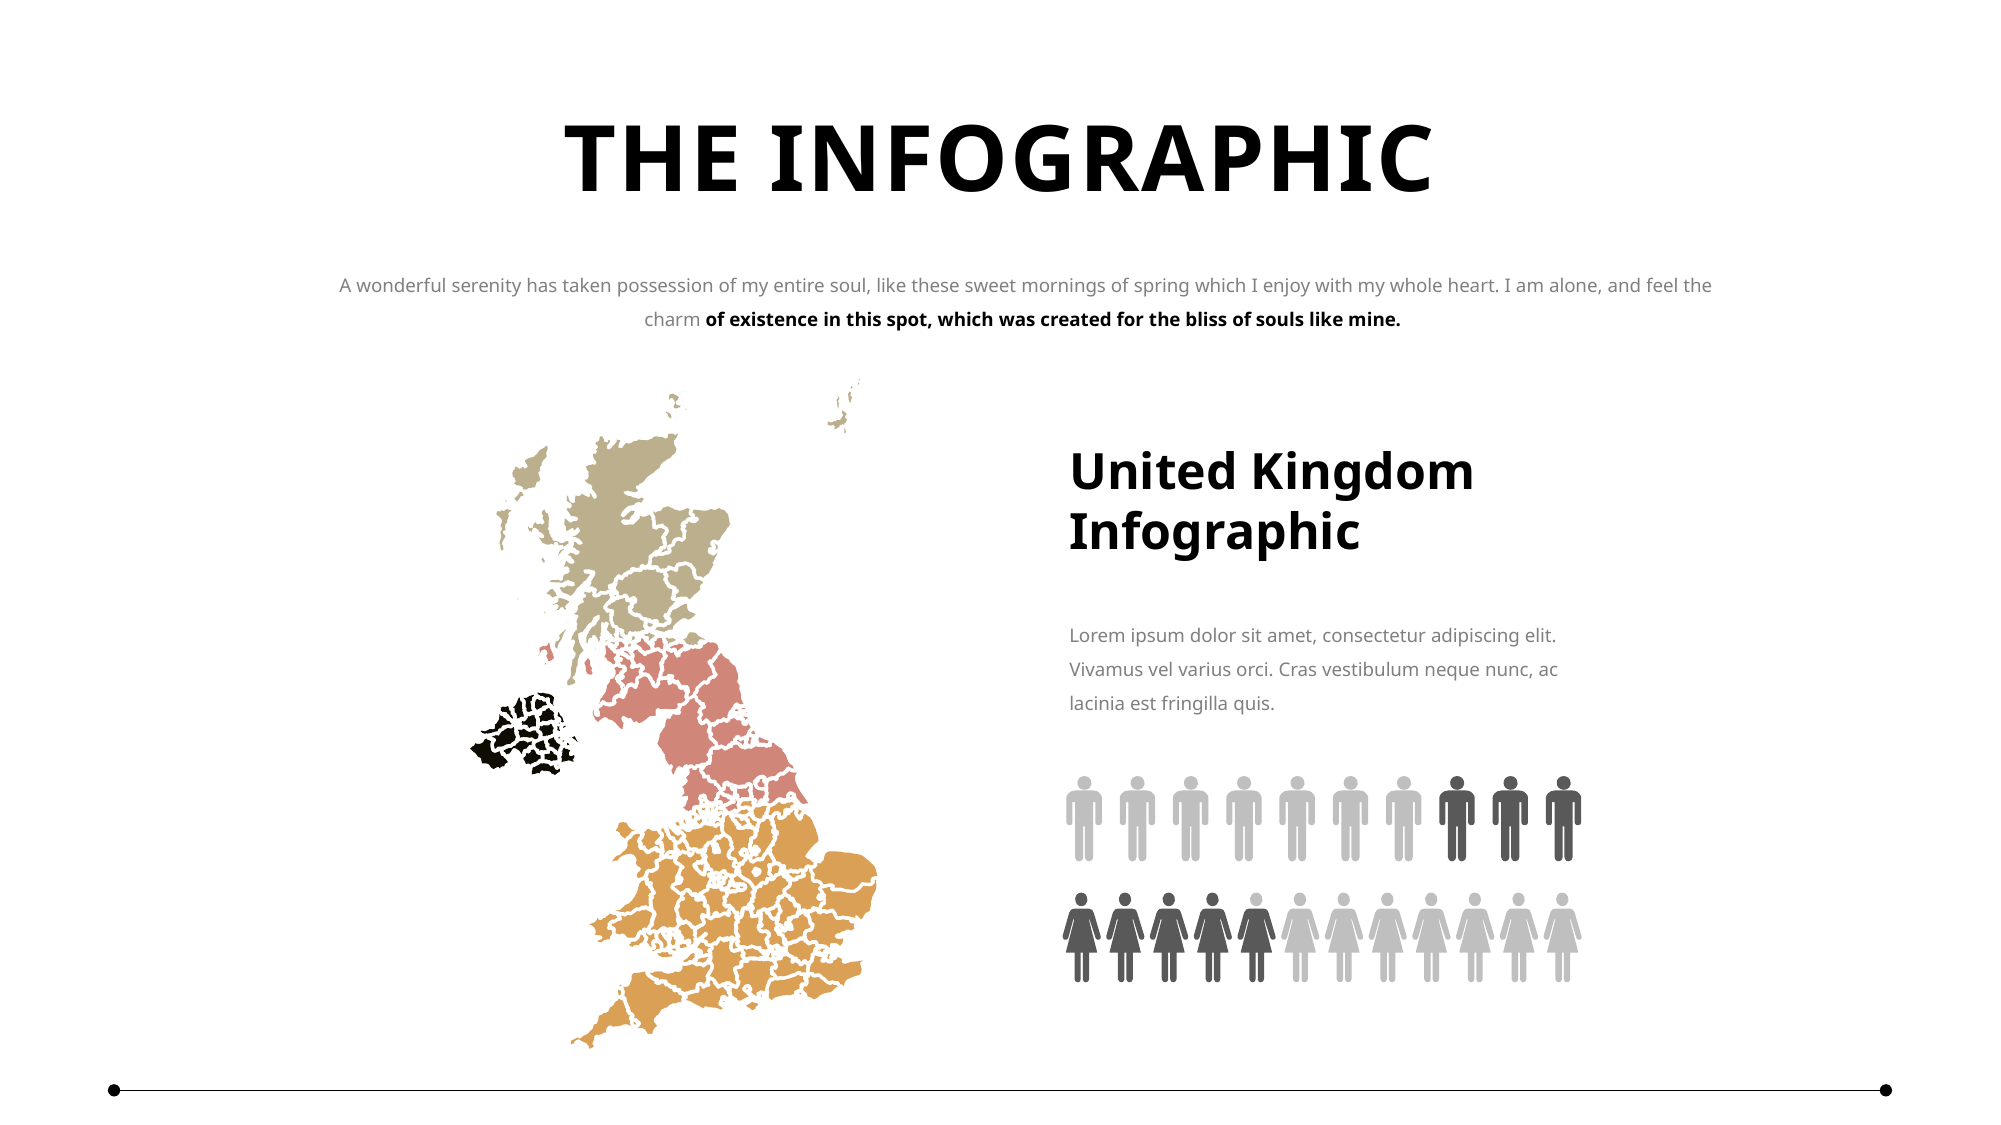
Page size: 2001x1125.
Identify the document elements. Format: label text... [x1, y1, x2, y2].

text_box THE INFOGRAPHIC [548, 92, 1452, 217]
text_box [470, 376, 878, 1050]
text_box A wonderful serenity has taken possession of my entire soul, like these sweet mornings of spring which I enjoy with my whole heart. I am alone, and feel the charm of existence in this spot, which was created for the bliss of souls like mine. [314, 255, 1736, 338]
text_box United Kingdom Infographic [1054, 431, 1544, 567]
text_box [1066, 775, 1582, 862]
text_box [1062, 891, 1582, 983]
text_box Lorem ipsum dolor sit amet, consectetur adipiscing elit. Vivamus vel varius orci. Cras vestibulum neque nunc, ac lacinia est fringilla quis. [1054, 605, 1581, 722]
